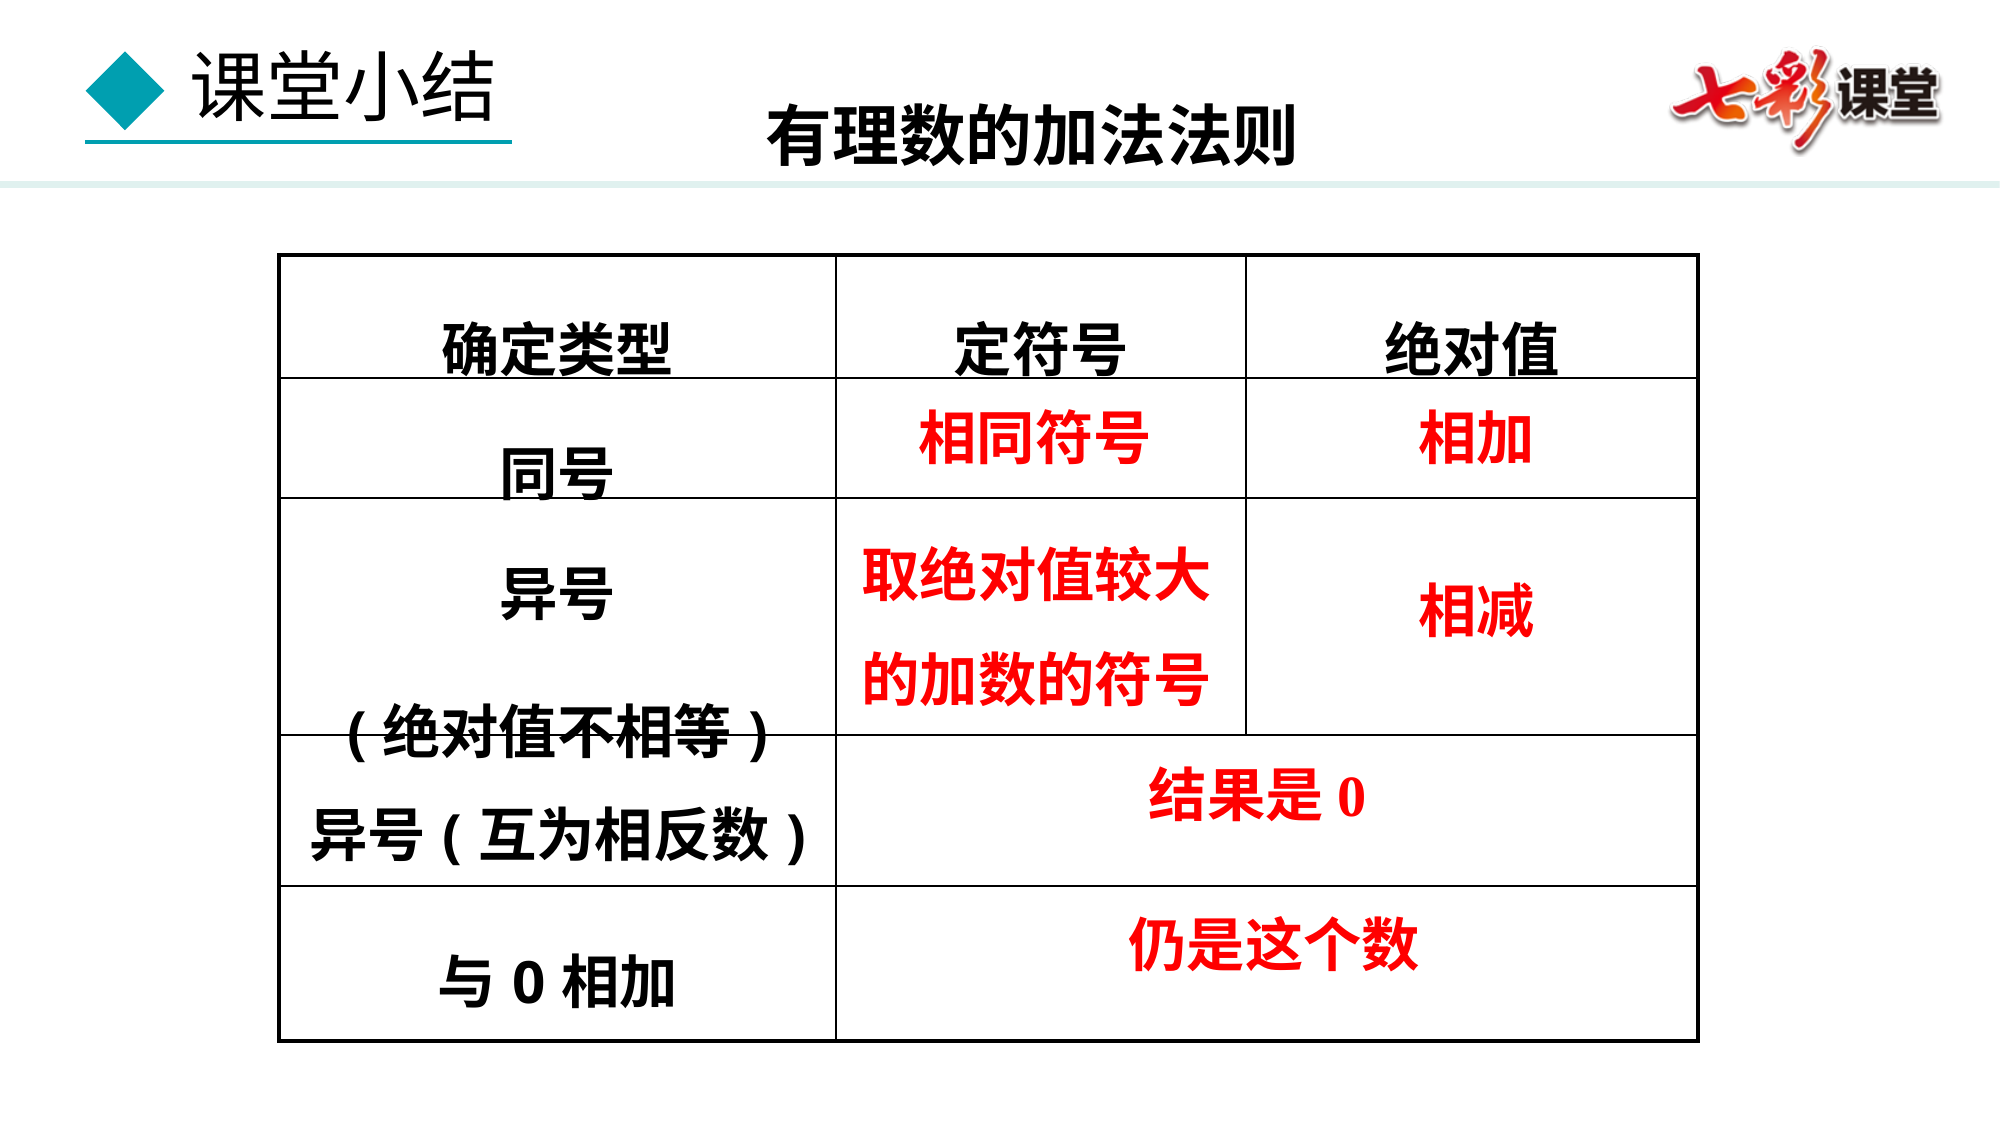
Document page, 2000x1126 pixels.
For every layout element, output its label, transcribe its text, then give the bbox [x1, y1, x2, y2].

table_cell [837, 379, 1245, 497]
text_box 仍是这个数 [1108, 897, 1655, 988]
table_cell [837, 887, 1696, 1039]
table_header 确定类型 [281, 257, 835, 377]
table_cell 异号(互为相反数) [281, 736, 835, 885]
text_box 相同符号 [898, 391, 1191, 482]
table_cell [837, 499, 1245, 734]
table_cell [837, 736, 1696, 885]
picture [1666, 42, 1948, 157]
table_cell [1247, 379, 1696, 497]
table_cell [1247, 499, 1696, 734]
table_cell 同号 [281, 379, 835, 497]
text_box 结果是0 [1128, 747, 1387, 838]
text_box 有理数的加法法则 [745, 83, 1321, 184]
text_box 取绝对值较大的加数的符号 [841, 493, 1248, 723]
table_header 定符号 [837, 257, 1245, 377]
text_box 相加 [1398, 391, 1601, 482]
table_cell 异号 (绝对值不相等) [281, 499, 835, 734]
table_cell 与0相加 [281, 887, 835, 1039]
text_box 相减 [1398, 563, 1580, 654]
table_header 绝对值 [1247, 257, 1696, 377]
